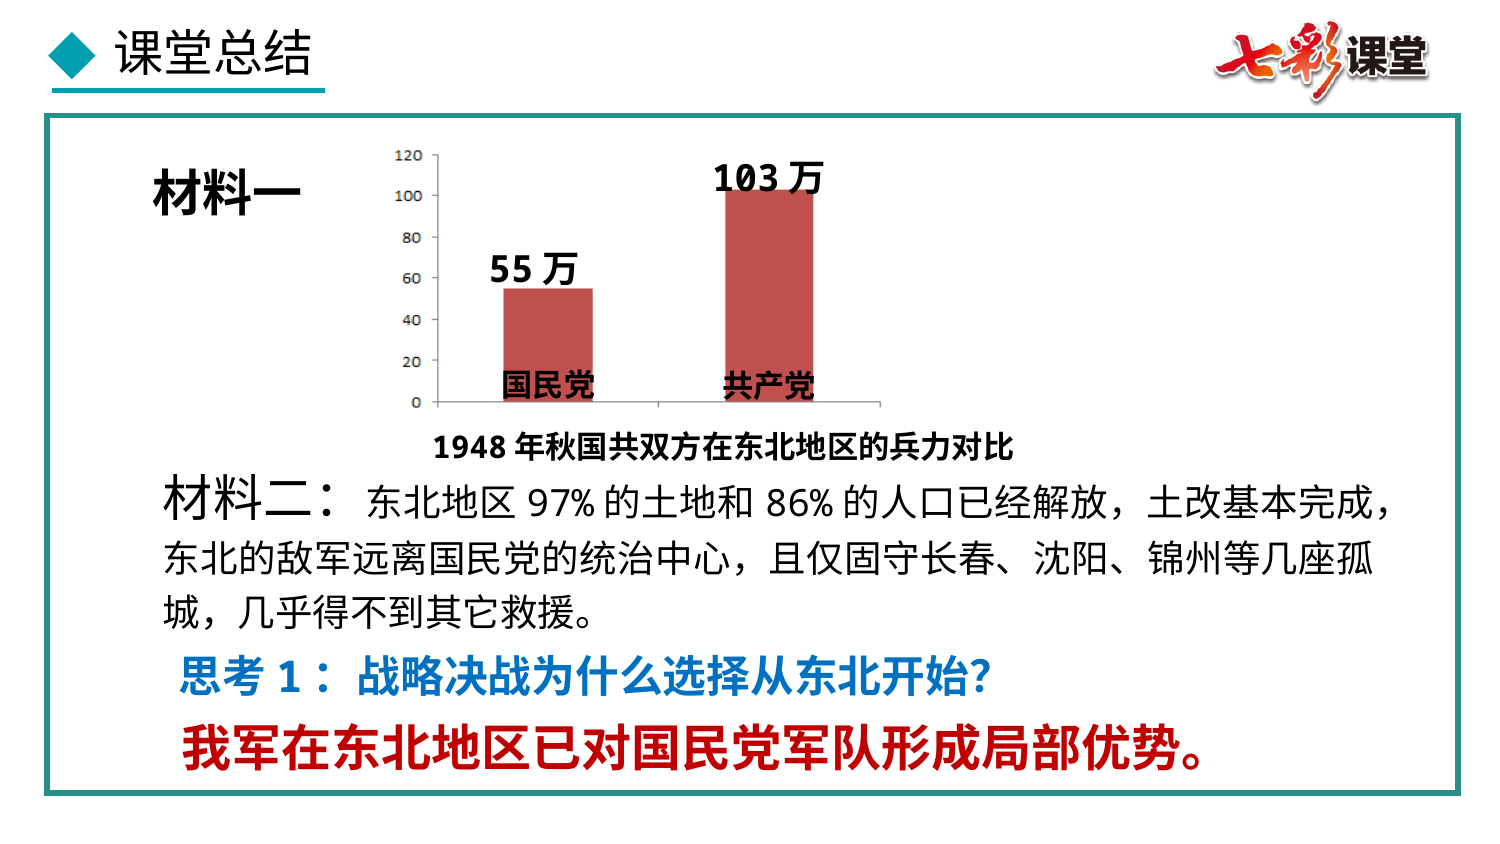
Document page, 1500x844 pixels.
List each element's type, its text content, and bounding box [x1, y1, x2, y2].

text_box 1948年秋国共双方在东北地区的兵力对比 [420, 421, 1026, 448]
picture [1210, 15, 1434, 106]
text_box 我军在东北地区已对国民党军队形成局部优势。 [169, 710, 1243, 782]
text_box 思考1：战略决战为什么选择从东北开始？ [151, 642, 996, 707]
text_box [390, 133, 896, 414]
text_box 材料二：东北地区97%的土地和86%的人口已经解放，土改基本完成，东北的敌军远离国民党的统治中心，且仅固守长春、沈阳、锦州等几座孤城，几乎得不到其它救援。 [151, 448, 1387, 640]
text_box 材料一 [140, 155, 325, 227]
